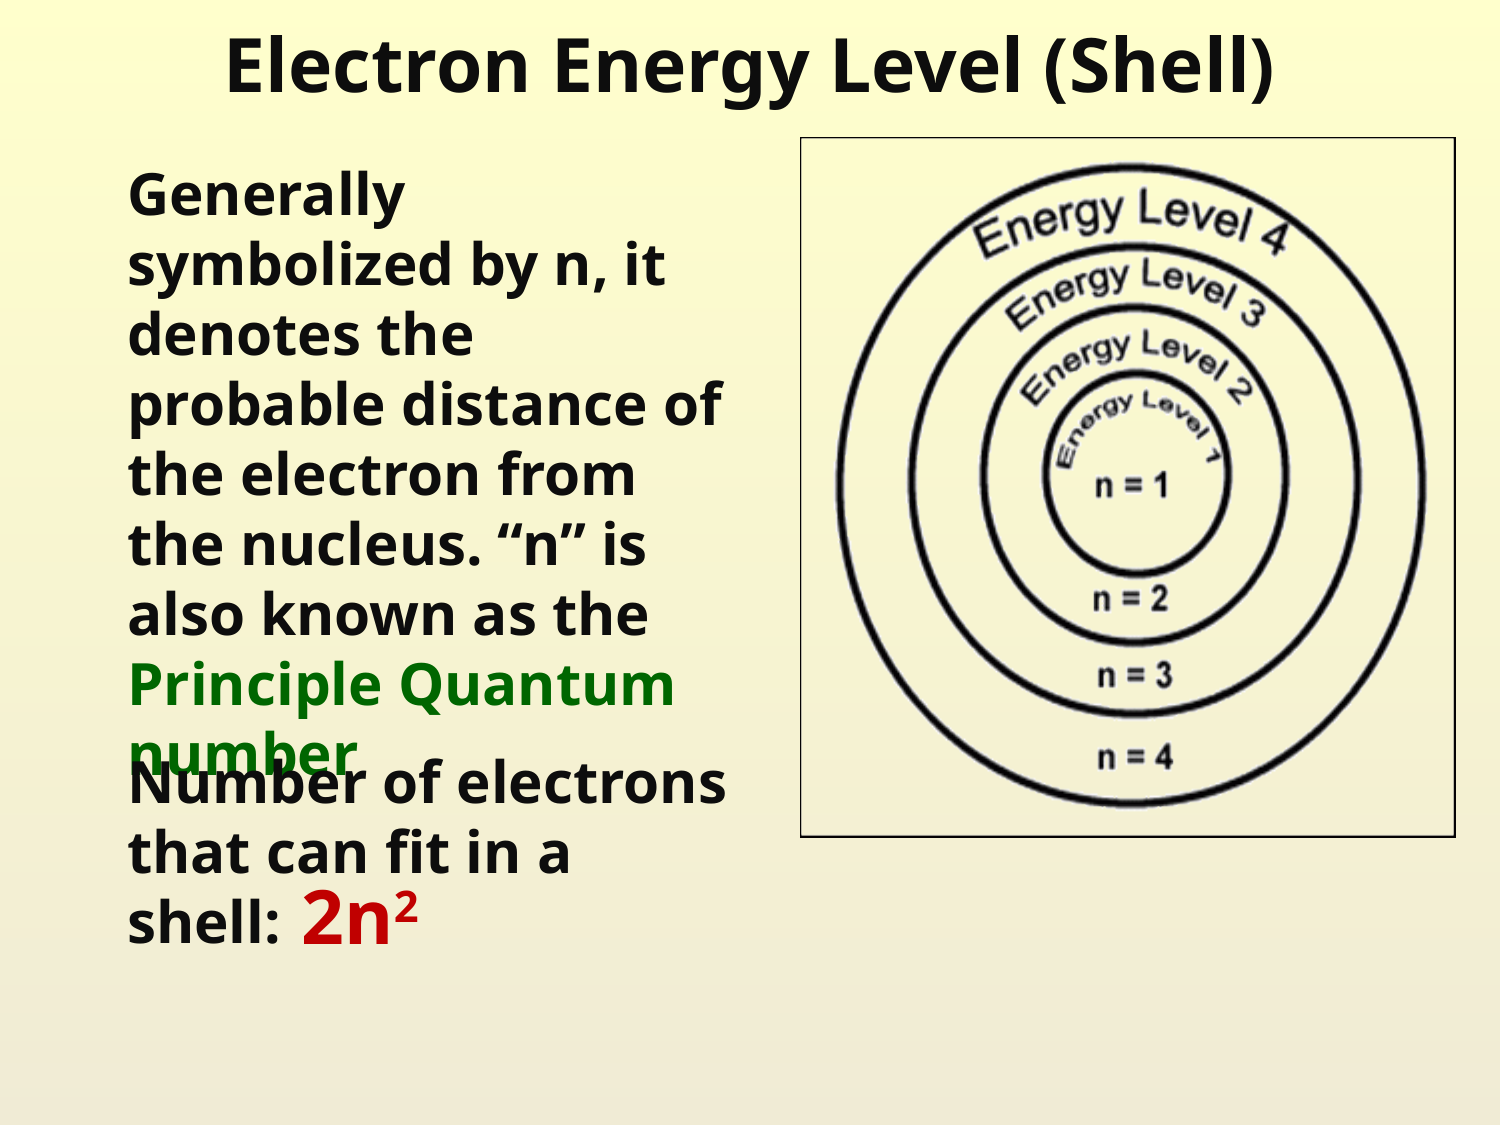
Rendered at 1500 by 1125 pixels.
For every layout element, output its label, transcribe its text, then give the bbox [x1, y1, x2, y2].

text_box 2n2 [287, 862, 434, 968]
picture [799, 137, 1456, 838]
title Electron Energy Level (Shell) [112, 0, 1388, 126]
text_box Generally symbolized by n, it denotes the probable distance of the electron from the nucleus. “n” is also known as the Principle Quantum number [112, 149, 763, 795]
text_box Number of electrons that can fit in a shell: [112, 737, 753, 963]
